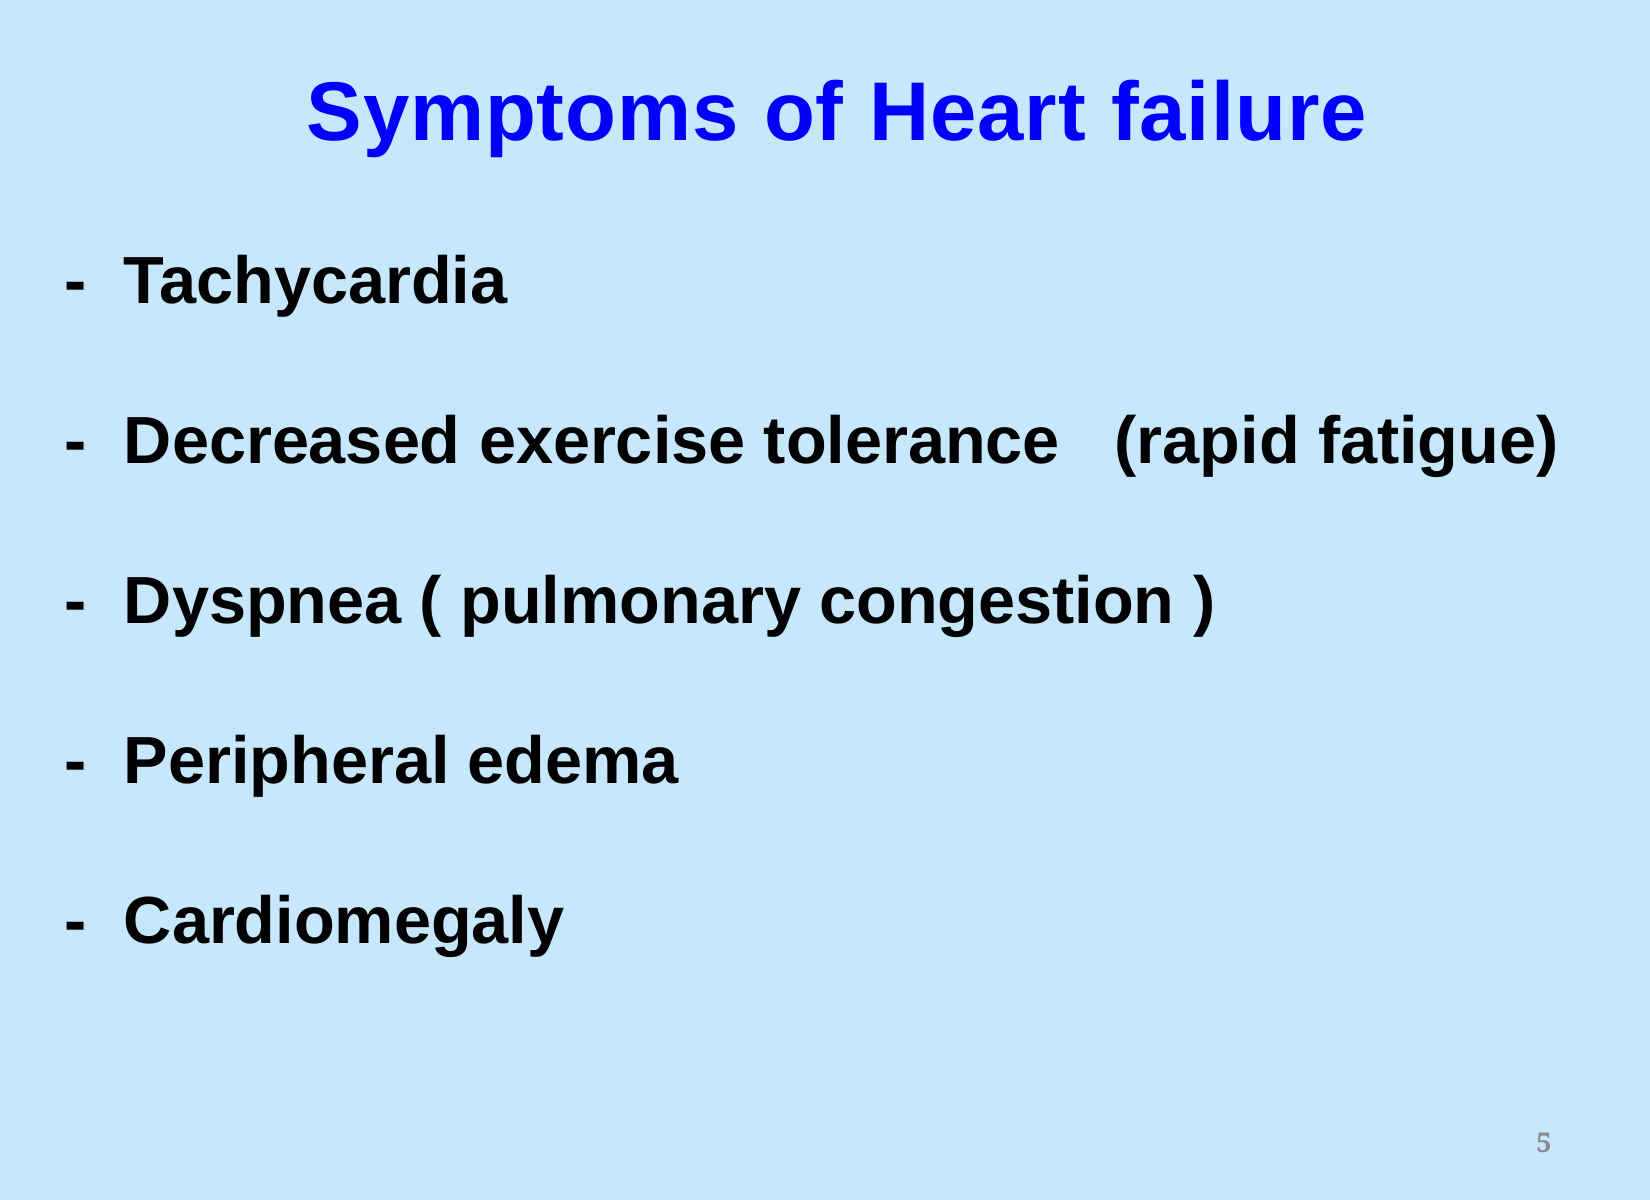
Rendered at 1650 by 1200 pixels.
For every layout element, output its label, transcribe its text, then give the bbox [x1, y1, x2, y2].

text_box Symptoms of Heart failure - Tachycardia - Decreased exercise tolerance (rapid fatigue) - Dyspnea ( pulmonary congestion ) - Peripheral edema - Cardiomegaly [49, 50, 1625, 1200]
